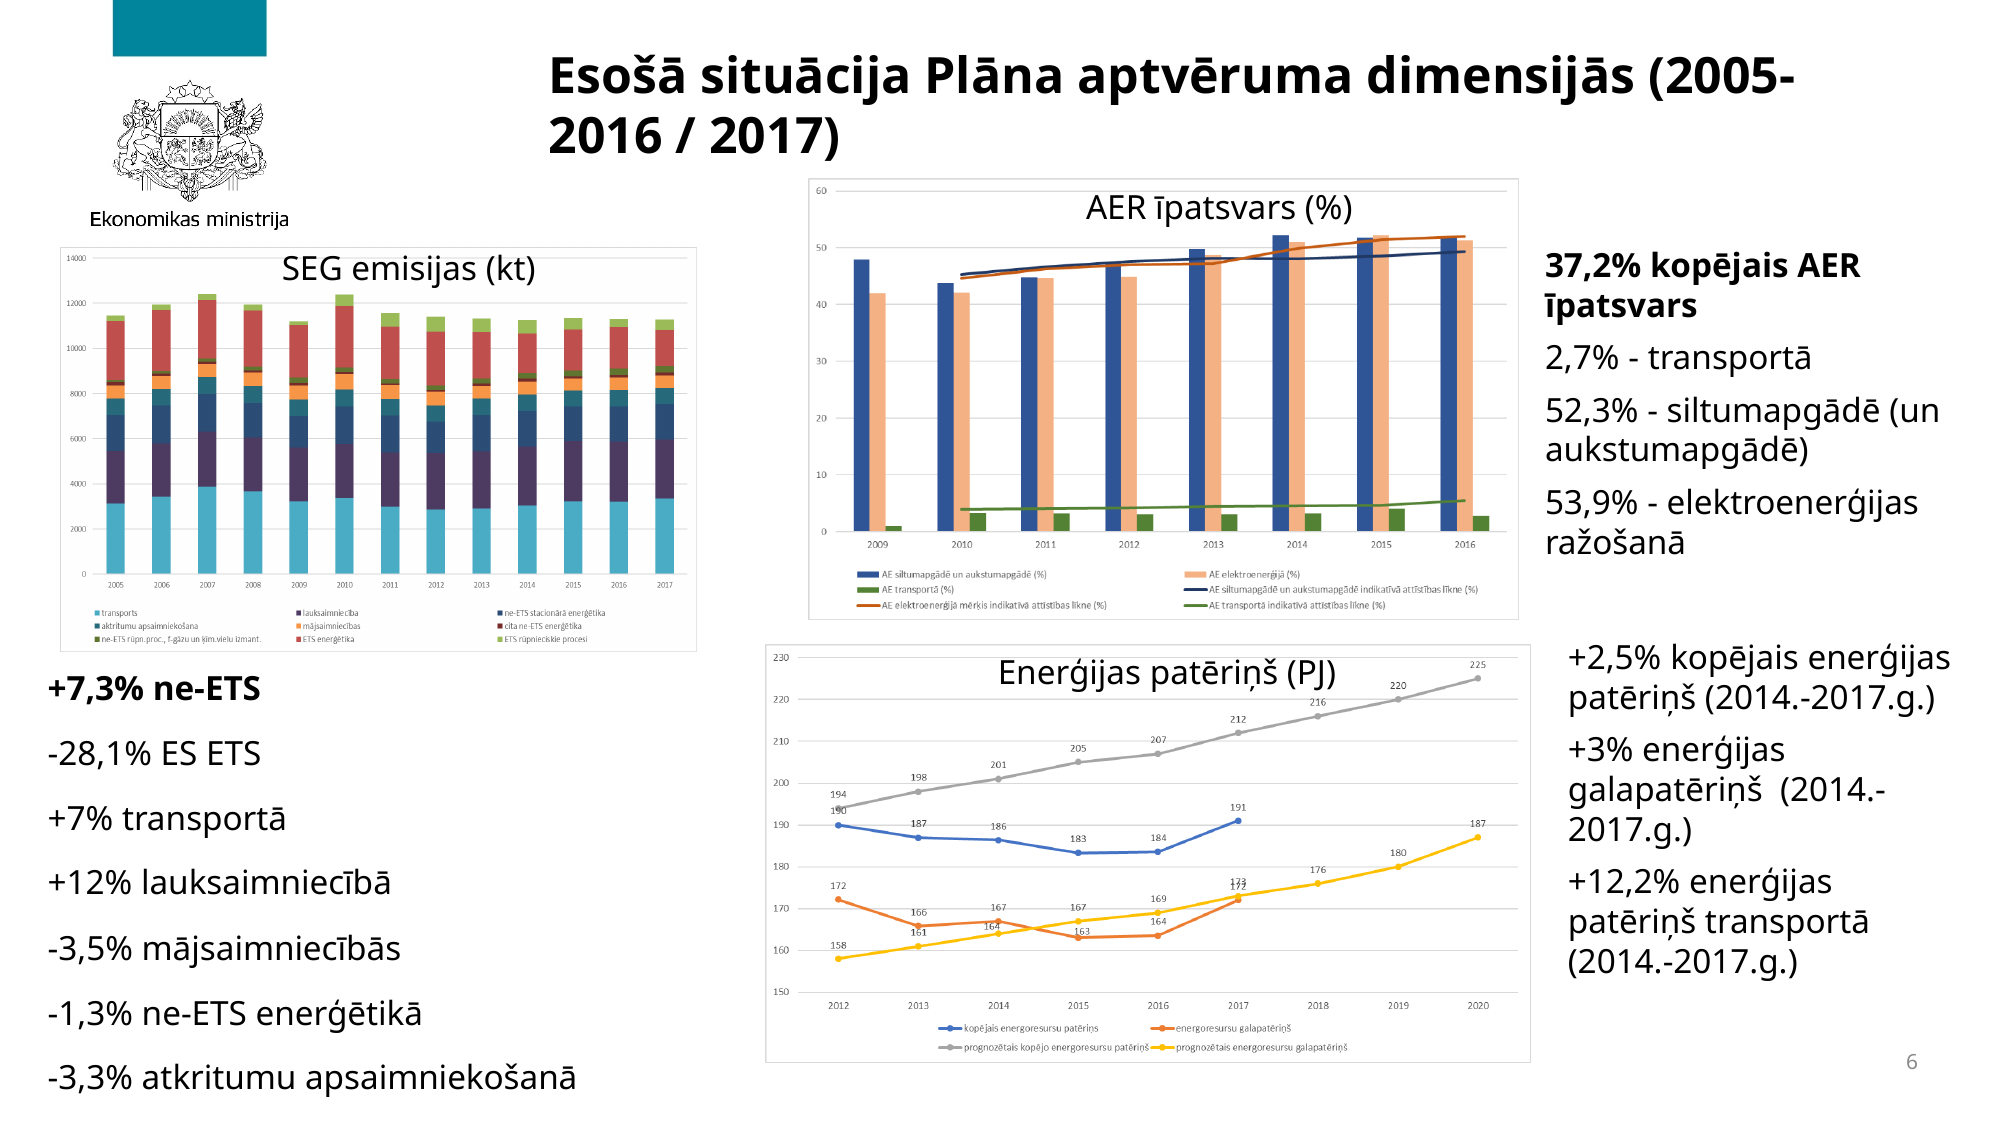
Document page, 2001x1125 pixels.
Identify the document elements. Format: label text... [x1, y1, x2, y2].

title Esošā situācija Plāna aptvēruma dimensijās (2005-2016 / 2017) [533, 36, 1867, 207]
text_box SEG emisijas (kt) [267, 240, 552, 246]
picture [91, 0, 288, 230]
picture [59, 247, 697, 653]
slide_number 6 [1866, 1037, 1934, 1088]
picture [765, 644, 1531, 1063]
picture [807, 178, 1520, 620]
text_box 37,2% kopējais AER īpatsvars 2,7% - transportā 52,3% - siltumapgādē (un aukstumapgādē) 53,9% - elektroenerģijas ražošanā [1530, 236, 1987, 569]
text_box +7,3% ne-ETS -28,1% ES ETS +7% transportā +12% lauksaimniecībā -3,5% mājsaimniecībās -1,3% ne-ETS enerģētikā -3,3% atkritumu apsaimniekošanā [32, 659, 724, 1104]
text_box +2,5% kopējais enerģijas patēriņš (2014.-2017.g.) +3% enerģijas galapatēriņš (2014.-2017.g.) +12,2% enerģijas patēriņš transportā (2014.-2017.g.) [1553, 628, 1975, 988]
